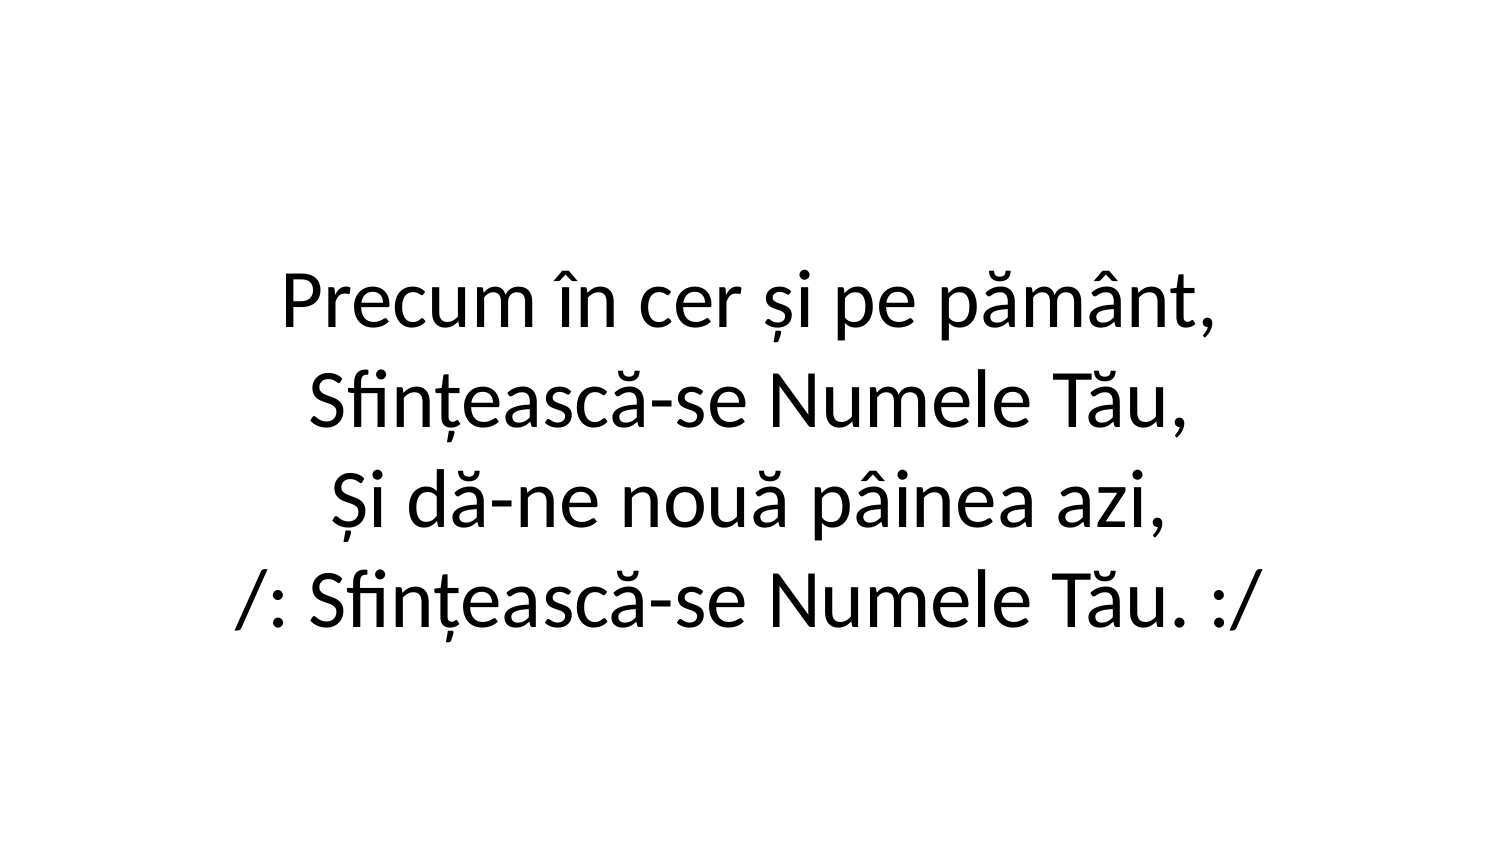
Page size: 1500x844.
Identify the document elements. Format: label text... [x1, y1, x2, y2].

text_box Precum în cer și pe pământ, Sfințească-se Numele Tău, Și dă-ne nouă pâinea azi, /: Sfințească-se Numele Tău. :/ [220, 192, 1280, 652]
